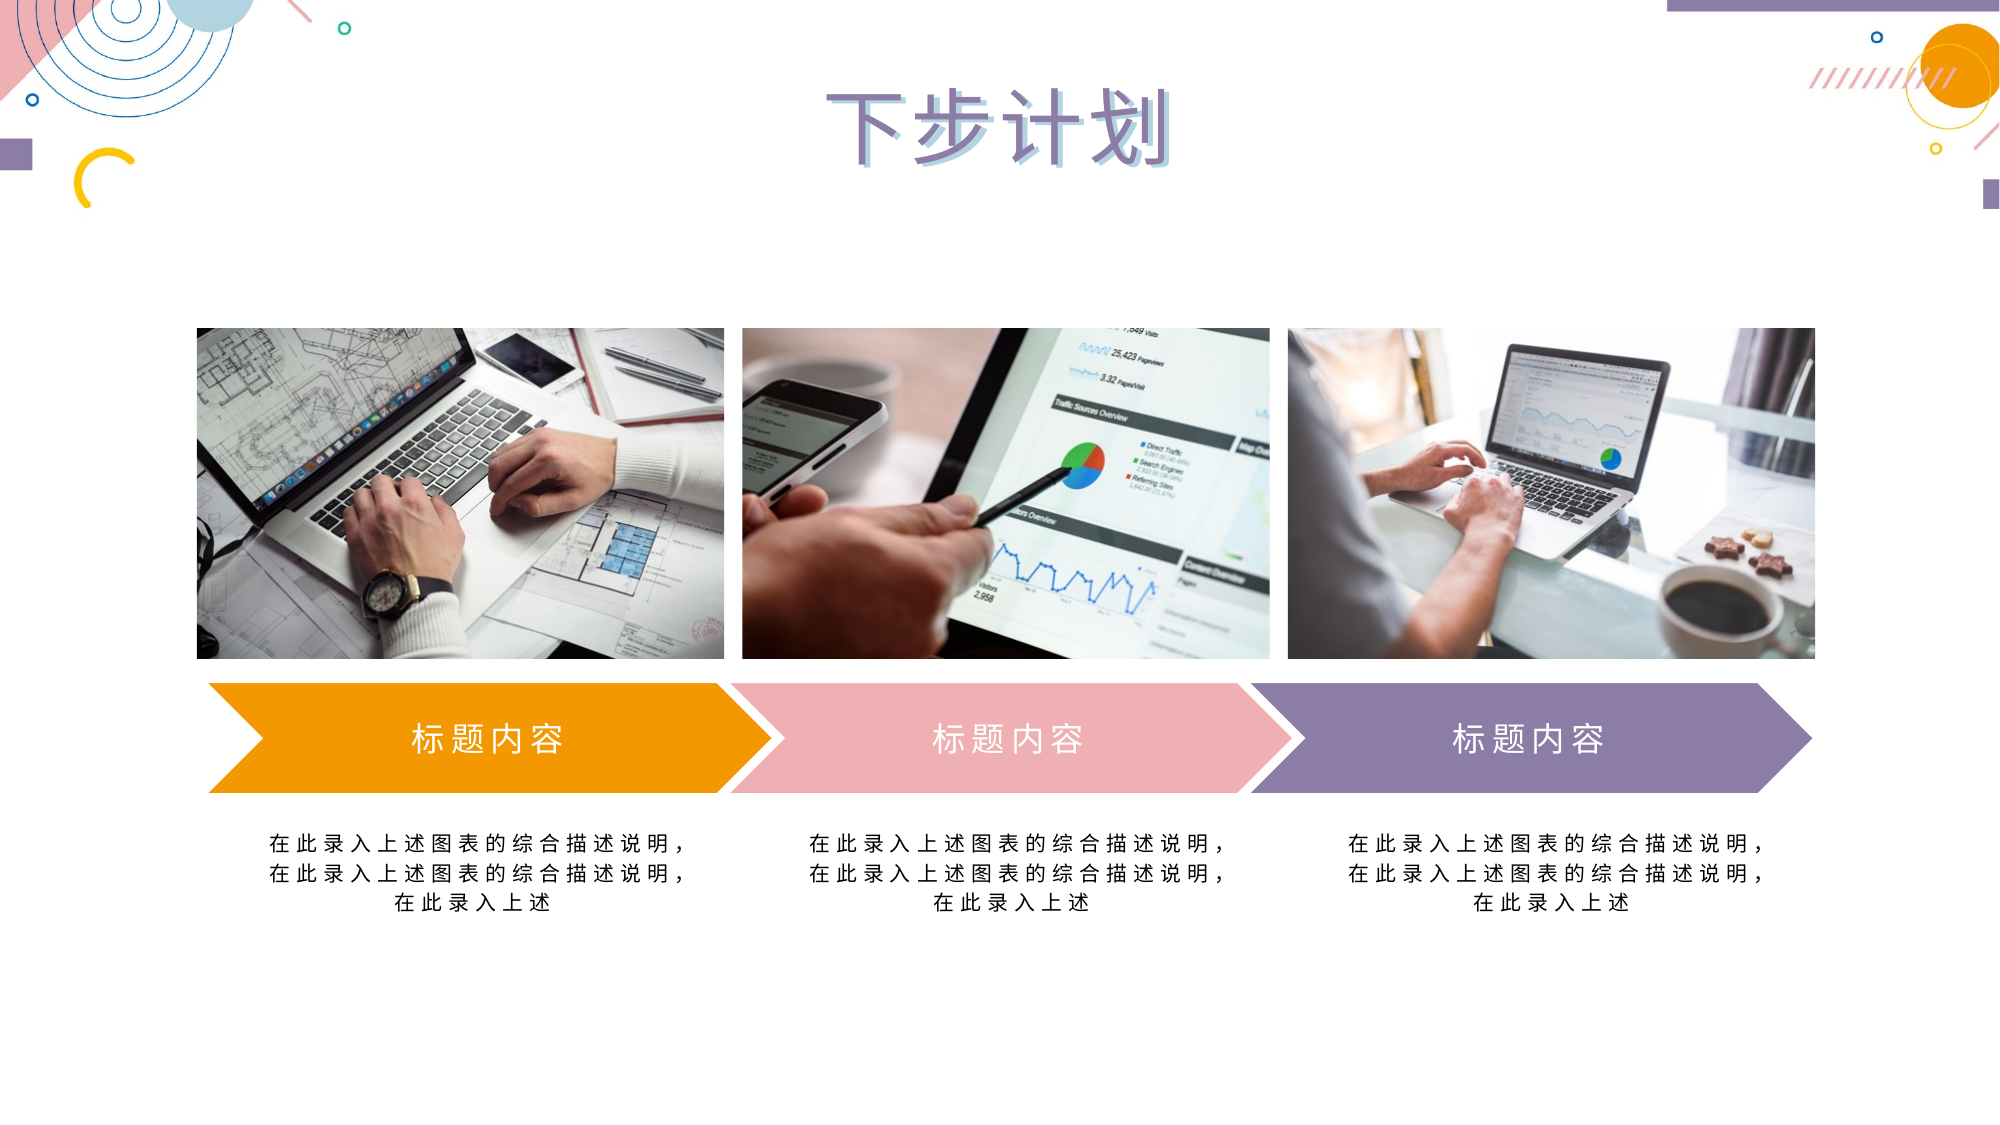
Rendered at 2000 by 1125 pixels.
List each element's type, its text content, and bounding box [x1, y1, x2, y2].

picture [0, 0, 2000, 1125]
text_box 标题内容 [720, 677, 1301, 799]
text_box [752, 67, 1247, 188]
text_box [196, 328, 725, 659]
text_box [1287, 328, 1816, 659]
text_box 在此录入上述图表的综合描述说明，在此录入上述图表的综合描述说明，在此录入上述 [772, 825, 1228, 916]
text_box 标题内容 [1241, 677, 1821, 799]
text_box [741, 328, 1271, 659]
text_box 标题内容 [194, 677, 780, 799]
text_box 在此录入上述图表的综合描述说明，在此录入上述图表的综合描述说明，在此录入上述 [1312, 825, 1767, 916]
text_box 在此录入上述图表的综合描述说明，在此录入上述图表的综合描述说明，在此录入上述 [233, 825, 688, 916]
